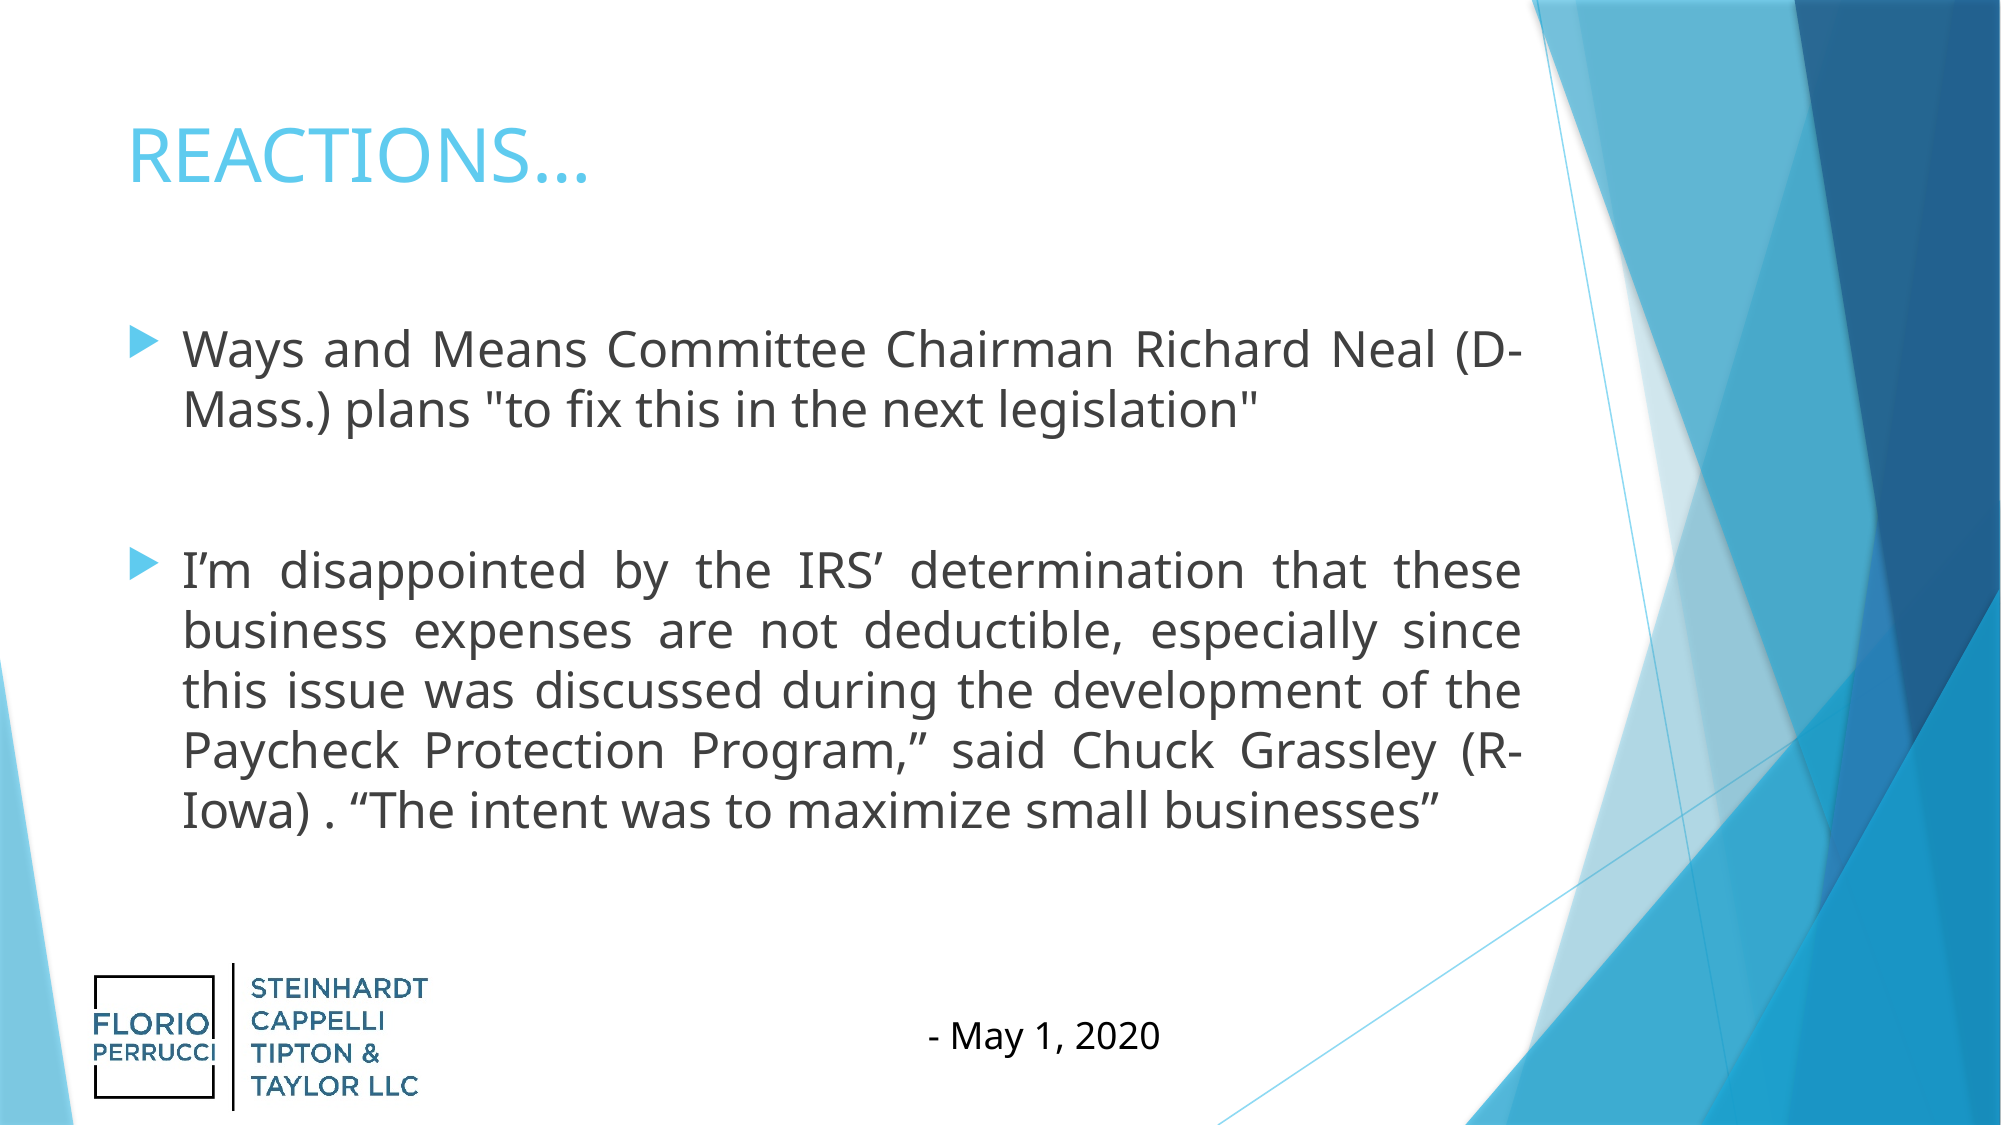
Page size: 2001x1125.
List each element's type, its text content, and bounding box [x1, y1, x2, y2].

list Ways and Means Committee Chairman Richard Neal (D-Mass.) plans "to fix this in the next legislation" I’m disappointed by the IRS’ determination that these business expenses are not deductible, especially since this issue was discussed during the development of the Paycheck Protection Program,” said Chuck Grassley (R-Iowa) . “The intent was to maximize small businesses” [111, 309, 1540, 947]
picture [87, 961, 505, 1114]
title REACTIONS… [111, 99, 1522, 232]
text_box - May 1, 2020 [913, 1004, 1431, 1064]
